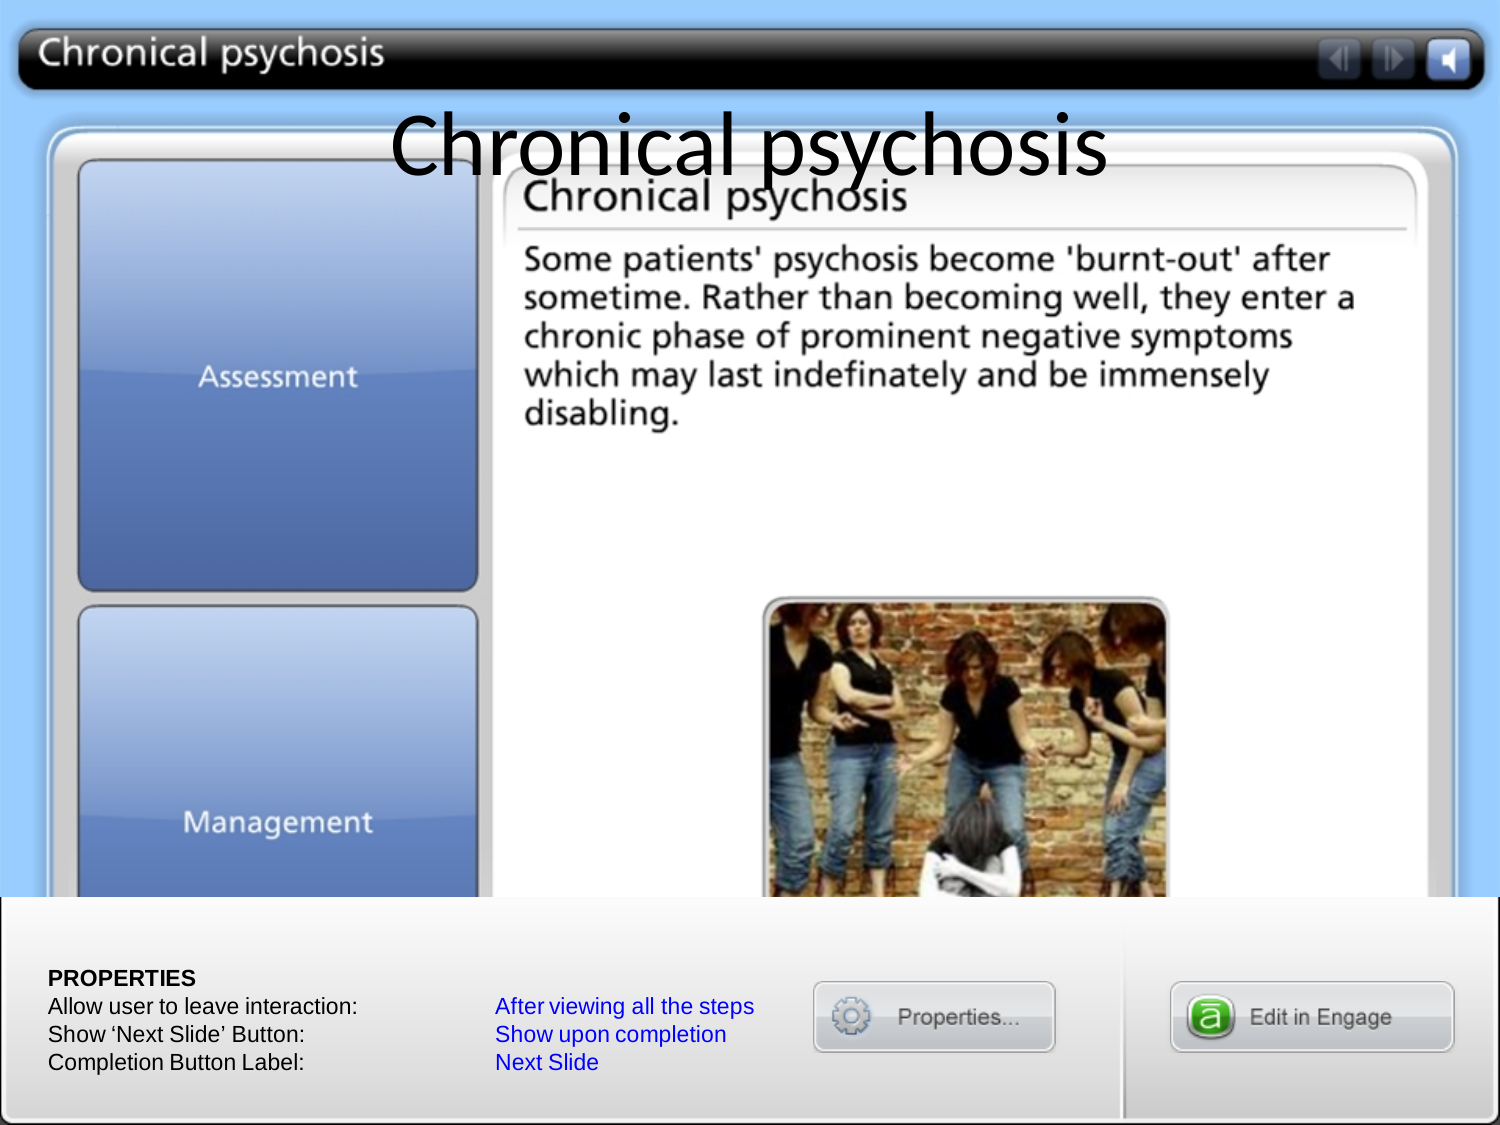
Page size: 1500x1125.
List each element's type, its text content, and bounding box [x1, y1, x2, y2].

title Chronical psychosis [75, 45, 1425, 233]
picture [0, 0, 1500, 1125]
